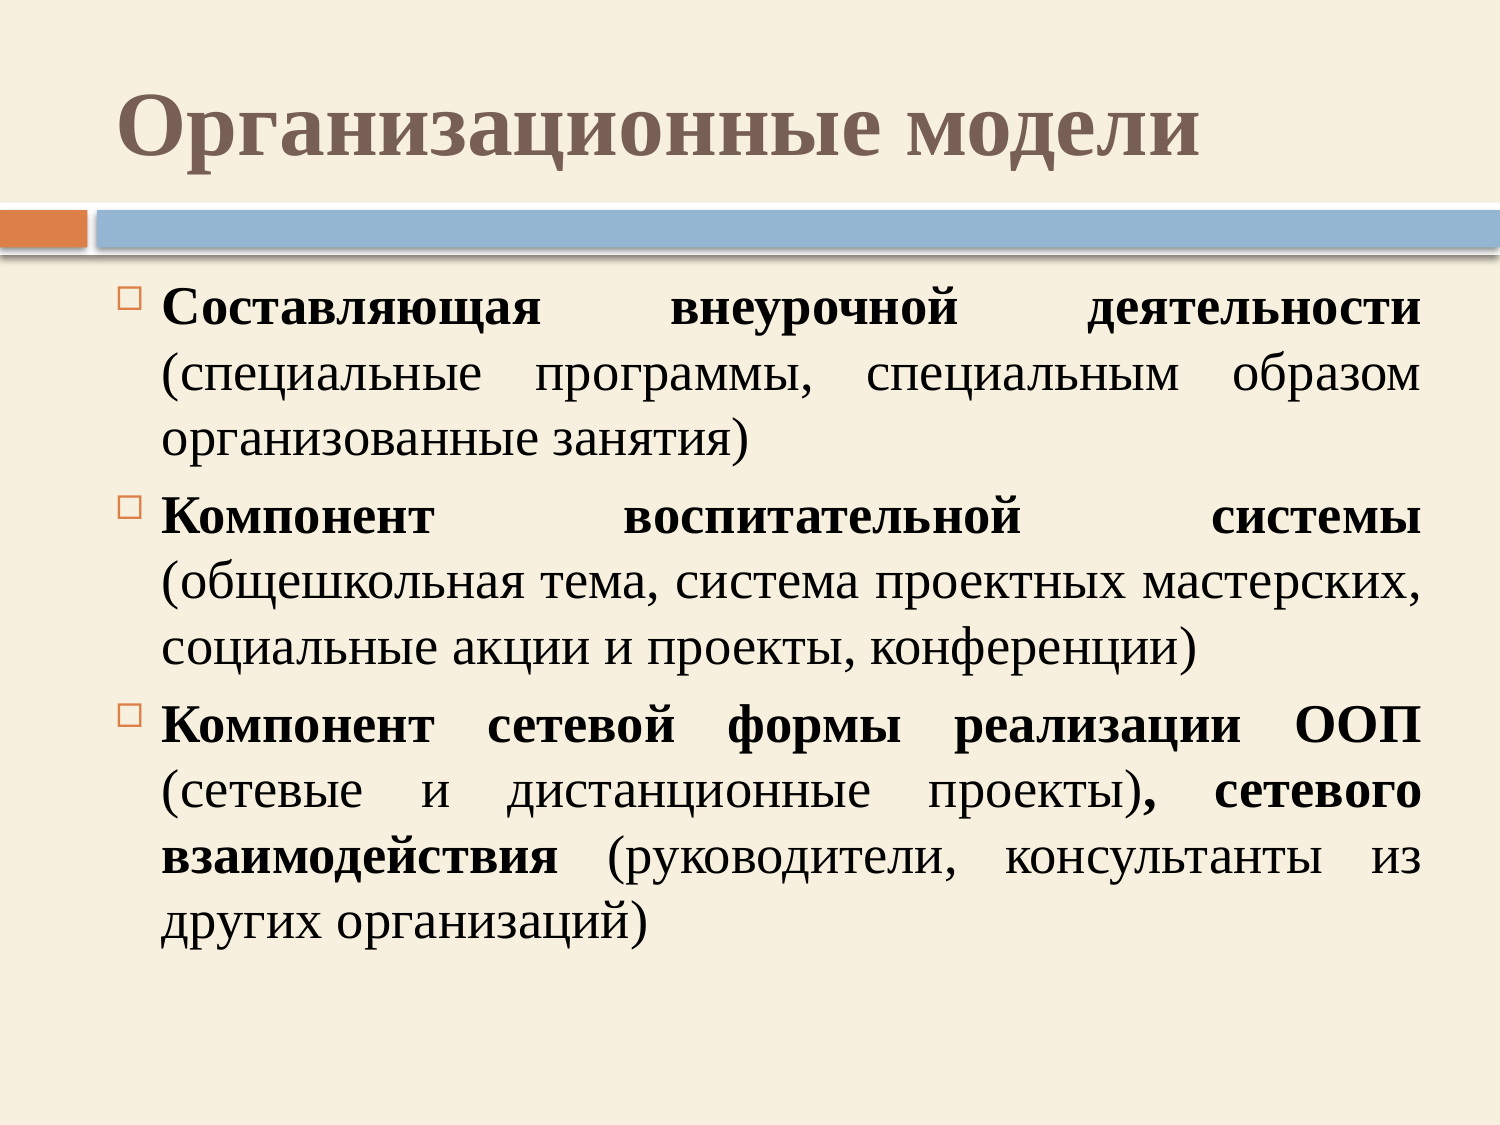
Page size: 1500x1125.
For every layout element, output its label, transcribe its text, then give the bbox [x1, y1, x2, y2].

title Организационные модели [100, 37, 1438, 200]
list Составляющая внеурочной деятельности (специальные программы, специальным образом организованные занятия) Компонент воспитательной системы (общешкольная тема, система проектных мастерских, социальные акции и проекты, конференции) Компонент сетевой формы реализации ООП (сетевые и дистанционные проекты), сетевого взаимодействия (руководители, консультанты из других организаций) [100, 262, 1438, 1000]
